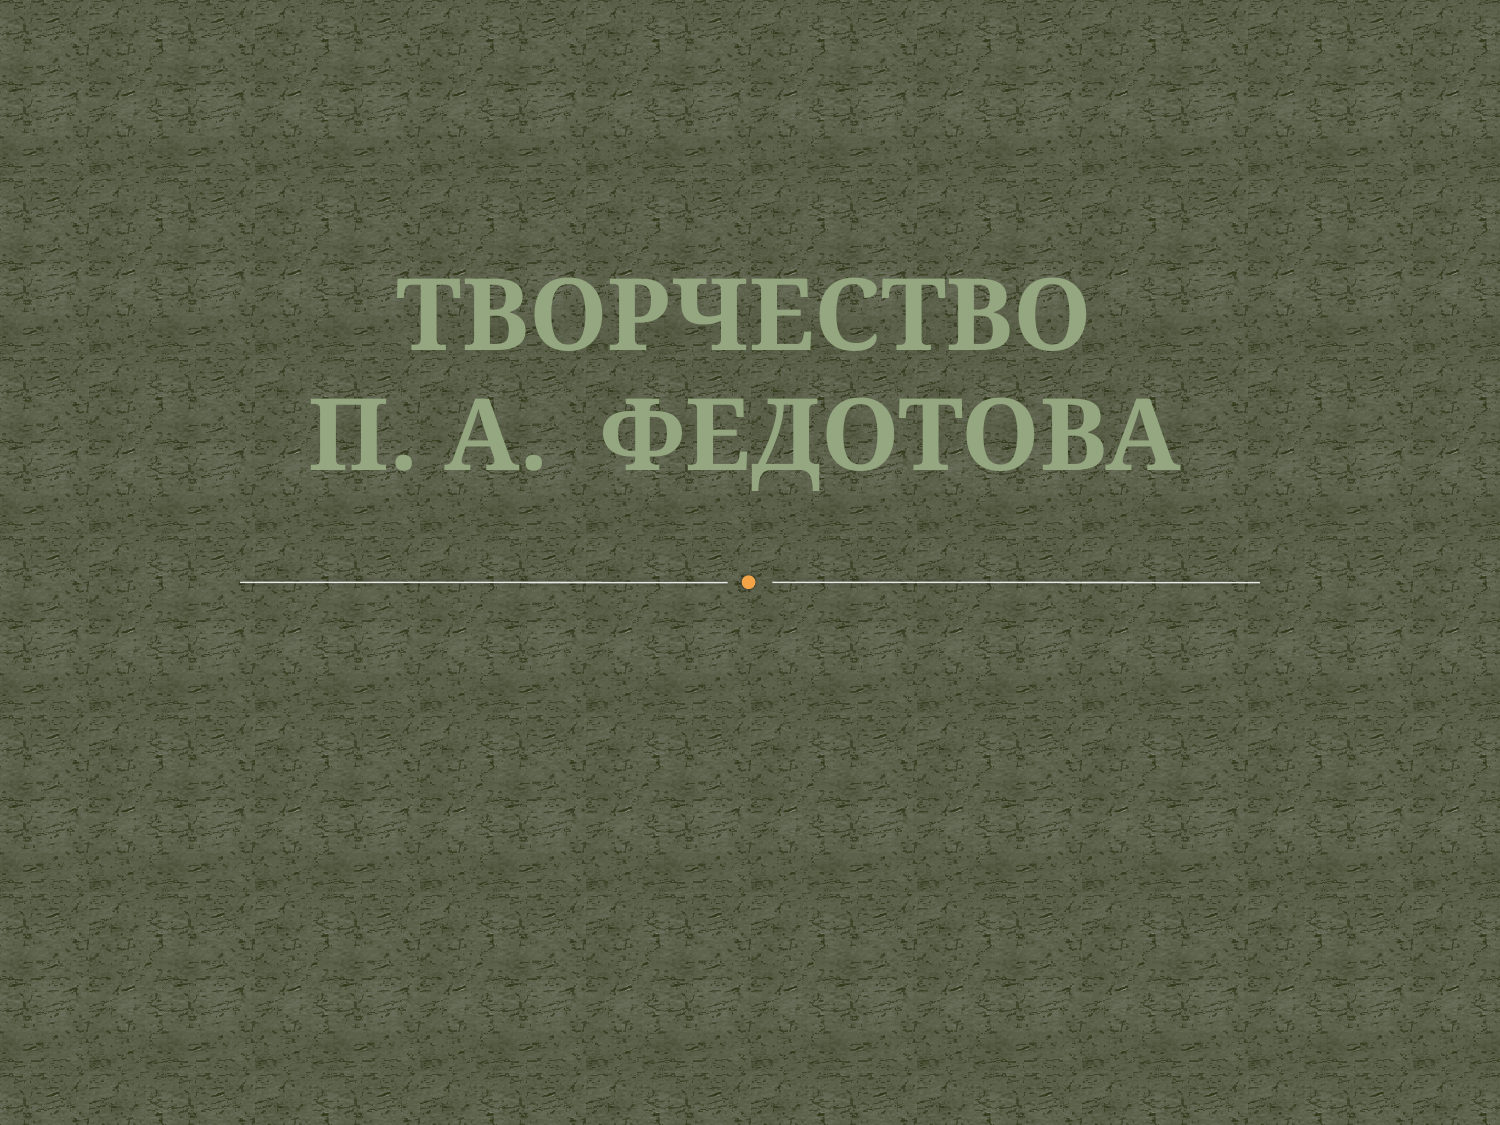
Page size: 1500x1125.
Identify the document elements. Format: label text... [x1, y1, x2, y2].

title Творчество П. А. Федотова [76, 172, 1440, 498]
